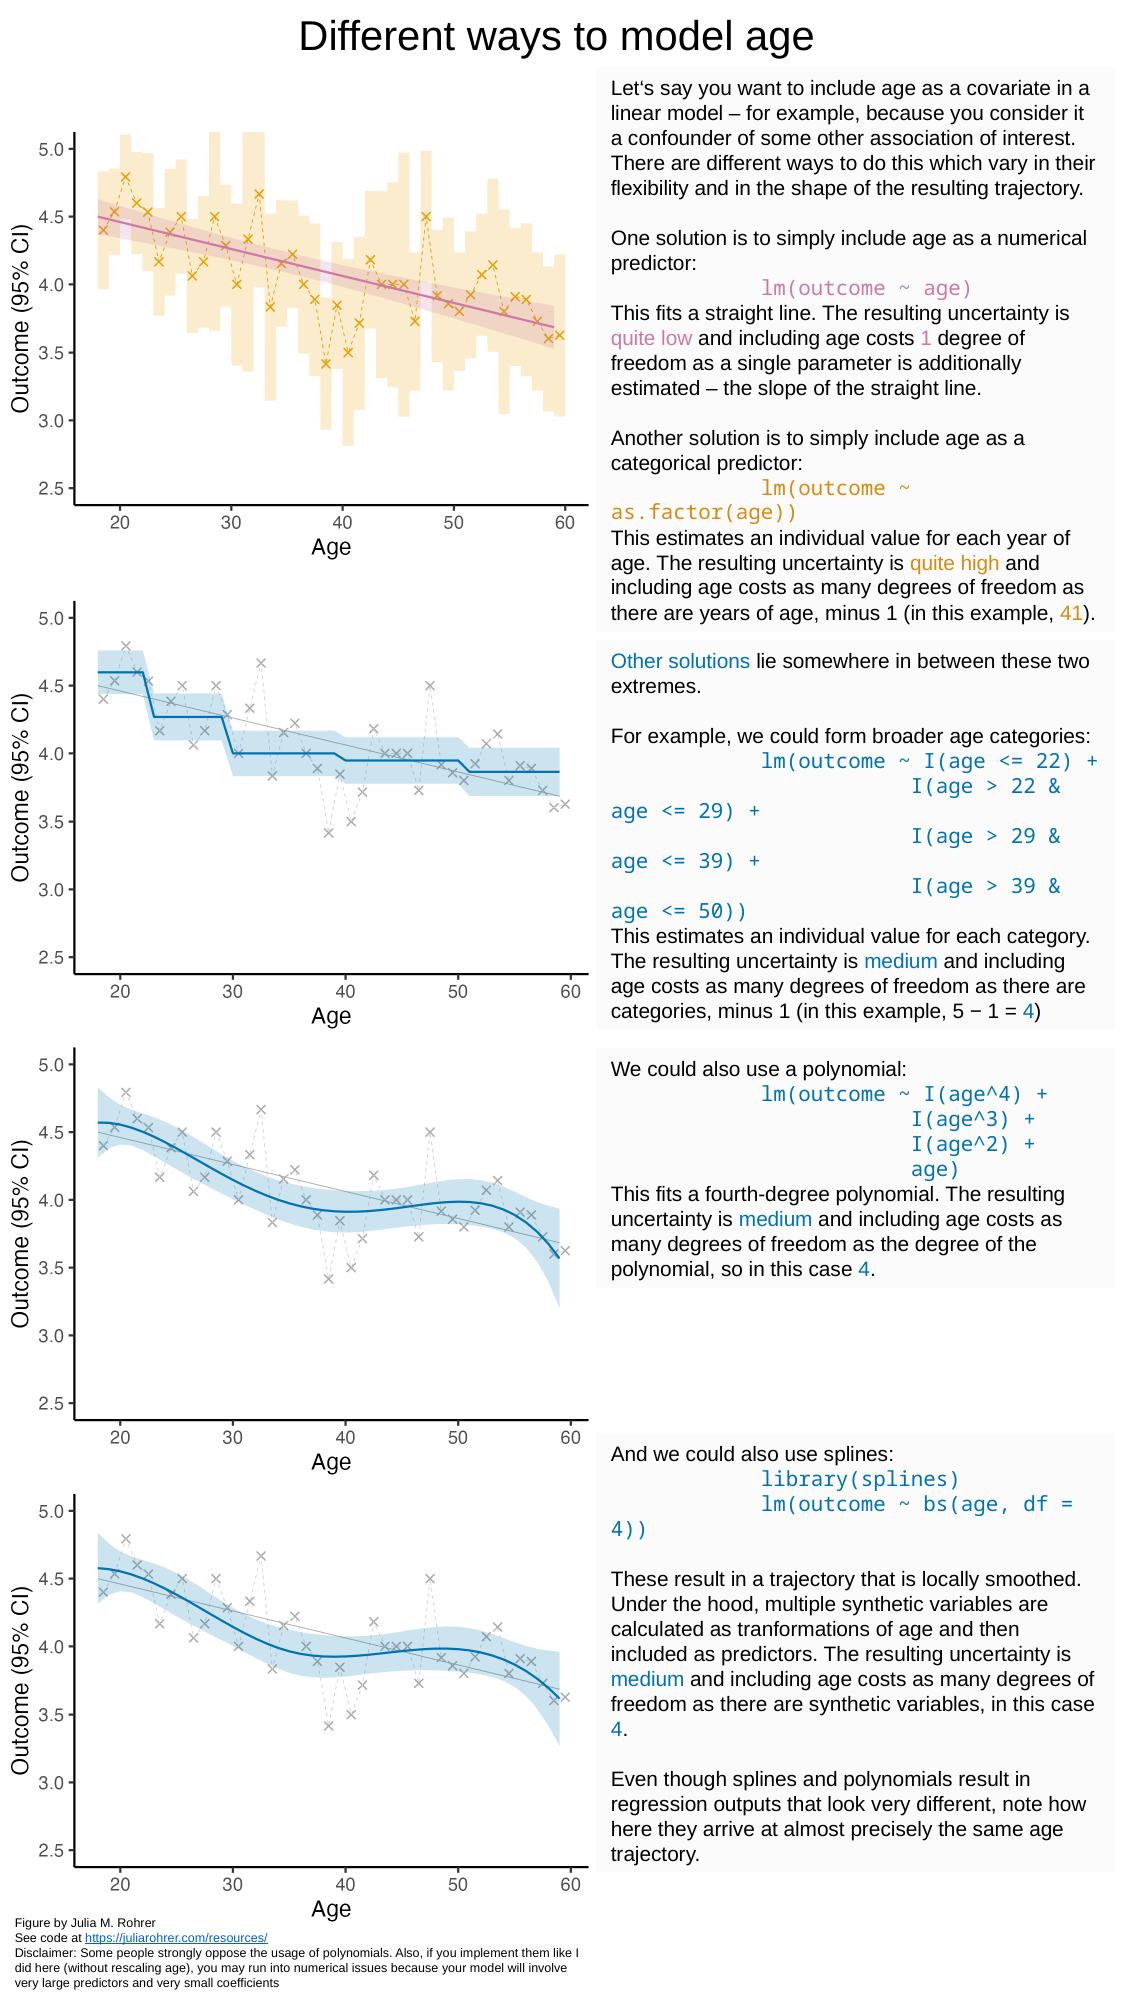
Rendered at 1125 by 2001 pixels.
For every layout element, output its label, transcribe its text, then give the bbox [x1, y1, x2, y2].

text_box Figure by Julia M. Rohrer See code at https://juliarohrer.com/resources/ Disclaimer: Some people strongly oppose the usage of polynomials. Also, if you implement them like I did here (without rescaling age), you may run into numerical issues because your model will involve very large predictors and very small coefficients [0, 1933, 597, 1998]
text_box Different ways to model age [0, 1, 1125, 67]
text_box And we could also use splines: library(splines) lm(outcome ~ bs(age, df = 4)) These result in a trajectory that is locally smoothed. Under the hood, multiple synthetic variables are calculated as tranformations of age and then included as predictors. The resulting uncertainty is medium and including age costs as many degrees of freedom as there are synthetic variables, in this case 4. Even though splines and polynomials result in regression outputs that look very different, note how here they arrive at almost precisely the same age trajectory. [600, 1433, 1116, 1873]
text_box Other solutions lie somewhere in between these two extremes. For example, we could form broader age categories: lm(outcome ~ I(age <= 22) + I(age > 22 & age <= 29) + I(age > 29 & age <= 39) + I(age > 39 & age <= 50)) This estimates an individual value for each category. The resulting uncertainty is medium and including age costs as many degrees of freedom as there are categories, minus 1 (in this example, 5 − 1 = 4) [600, 640, 1116, 1030]
text_box Let‘s say you want to include age as a covariate in a linear model – for example, because you consider it a confounder of some other association of interest. There are different ways to do this which vary in their flexibility and in the shape of the resulting trajectory. One solution is to simply include age as a numerical predictor: lm(outcome ~ age) This fits a straight line. The resulting uncertainty is quite low and including age costs 1 degree of freedom as a single parameter is additionally estimated – the slope of the straight line. Another solution is to simply include age as a categorical predictor: lm(outcome ~ as.factor(age)) This estimates an individual value for each year of age. The resulting uncertainty is quite high and including age costs as many degrees of freedom as there are years of age, minus 1 (in this example, 41). [596, 67, 1116, 632]
picture [0, 589, 600, 1933]
picture [0, 120, 600, 571]
text_box We could also use a polynomial: lm(outcome ~ I(age^4) + I(age^3) + I(age^2) + age) This fits a fourth-degree polynomial. The resulting uncertainty is medium and including age costs as many degrees of freedom as the degree of the polynomial, so in this case 4. [600, 1048, 1116, 1289]
